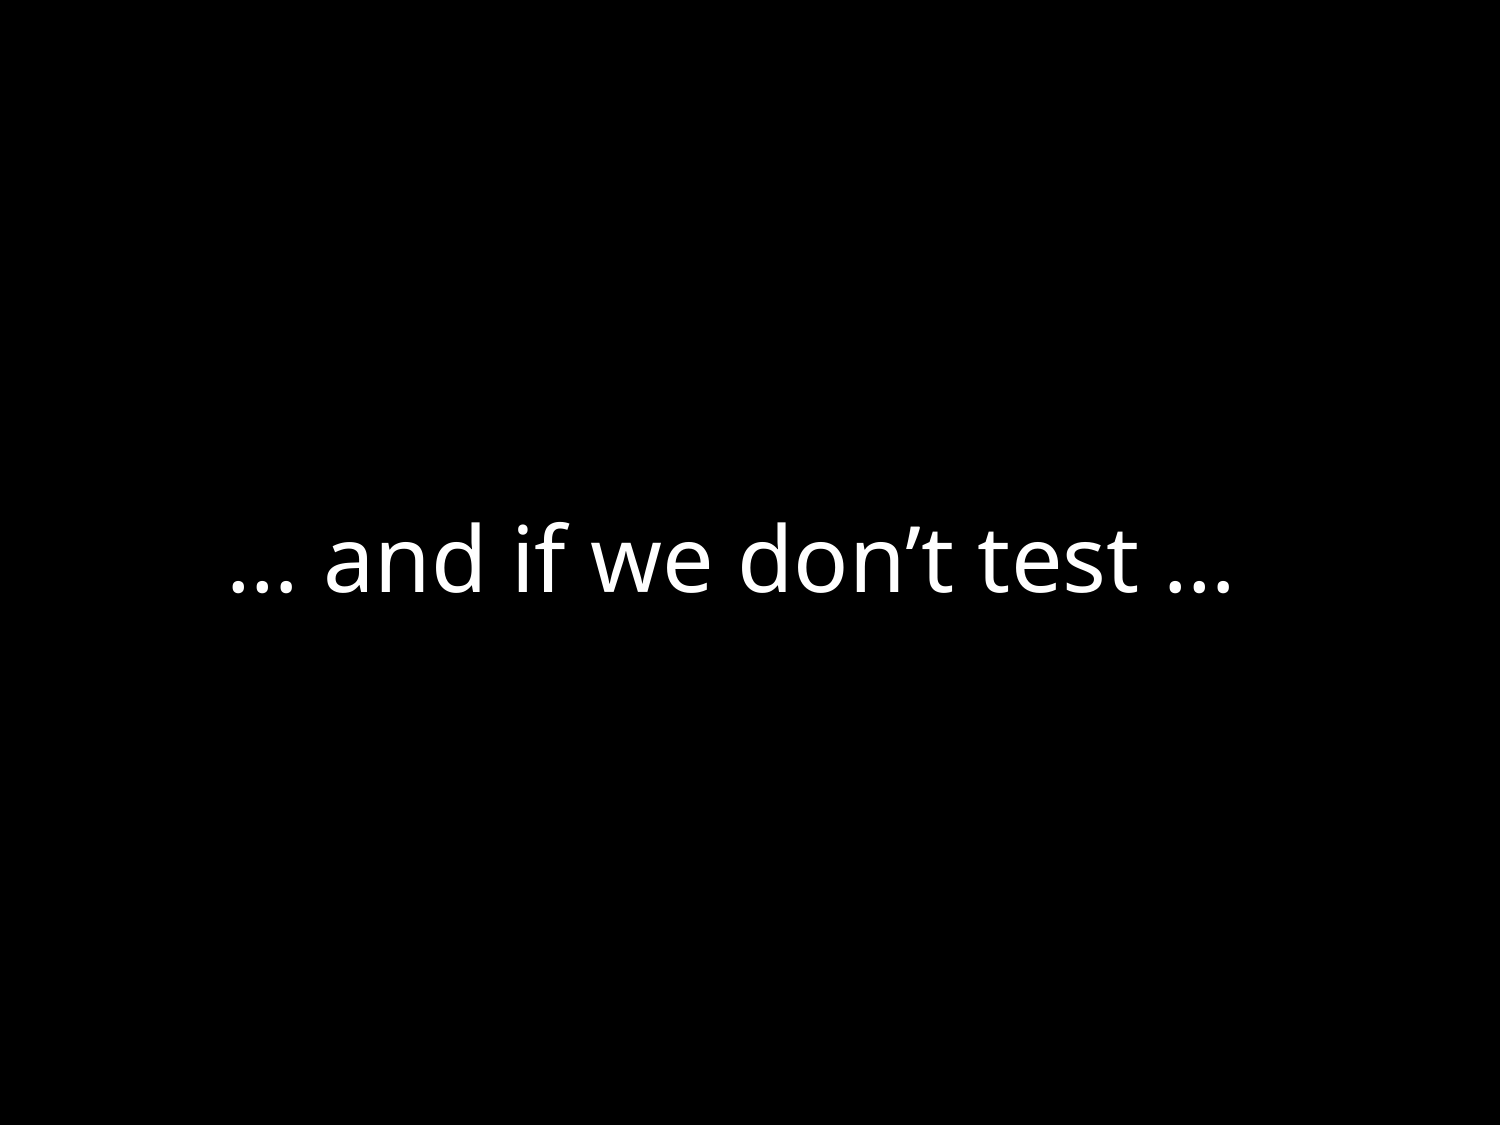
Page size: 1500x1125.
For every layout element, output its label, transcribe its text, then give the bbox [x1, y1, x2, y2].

title … and if we don’t test … [37, 462, 1450, 650]
